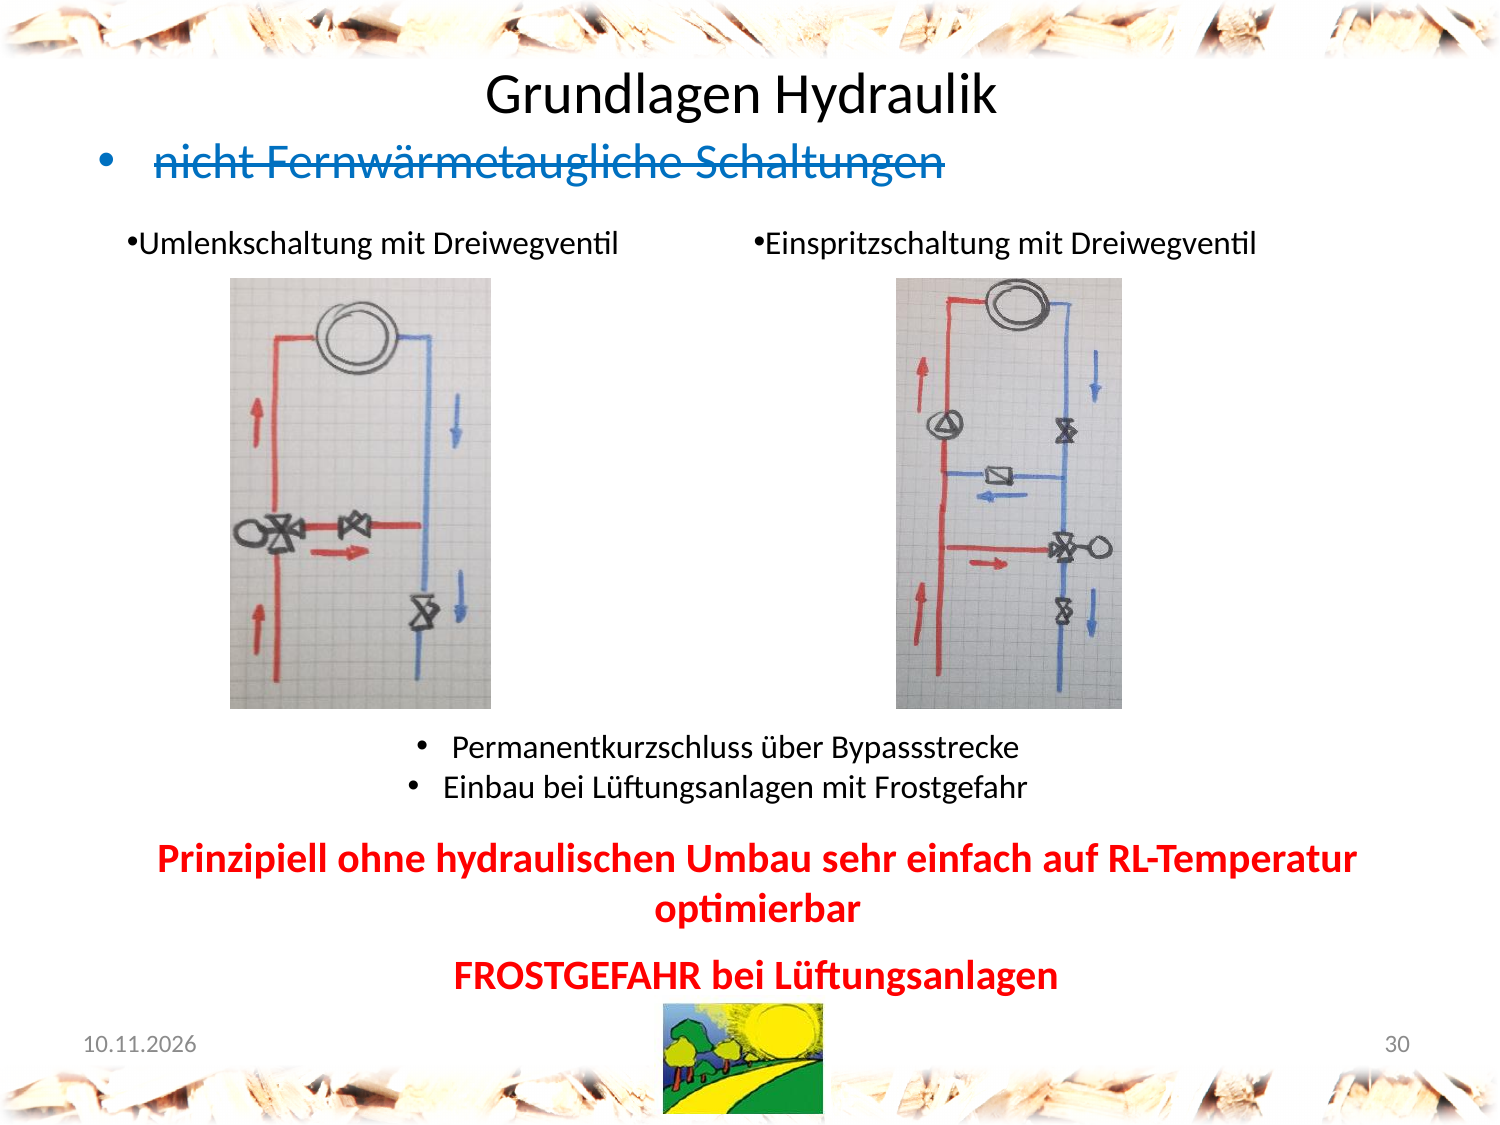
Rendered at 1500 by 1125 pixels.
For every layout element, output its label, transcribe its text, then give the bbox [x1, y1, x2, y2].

text_box Einspritzschaltung mit Dreiwegventil [738, 214, 1294, 269]
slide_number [26, 23, 1476, 36]
text_box nicht Fernwärmetaugliche Schaltungen [82, 121, 1433, 205]
picture [229, 278, 492, 709]
text_box Grundlagen Hydraulik [66, 48, 1417, 155]
text_box Umlenkschaltung mit Dreiwegventil [112, 214, 668, 269]
text_box Permanentkurzschluss über Bypassstrecke Einbau bei Lüftungsanlagen mit Frostgefahr [210, 718, 1250, 813]
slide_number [67, 1012, 418, 1073]
text_box Prinzipiell ohne hydraulischen Umbau sehr einfach auf RL-Temperatur optimierbar [82, 823, 1433, 907]
slide_number 30 [1074, 1024, 1425, 1073]
picture [896, 278, 1122, 709]
picture [31, 1024, 1466, 1114]
text_box FROSTGEFAHR bei Lüftungsanlagen [81, 940, 1432, 1024]
